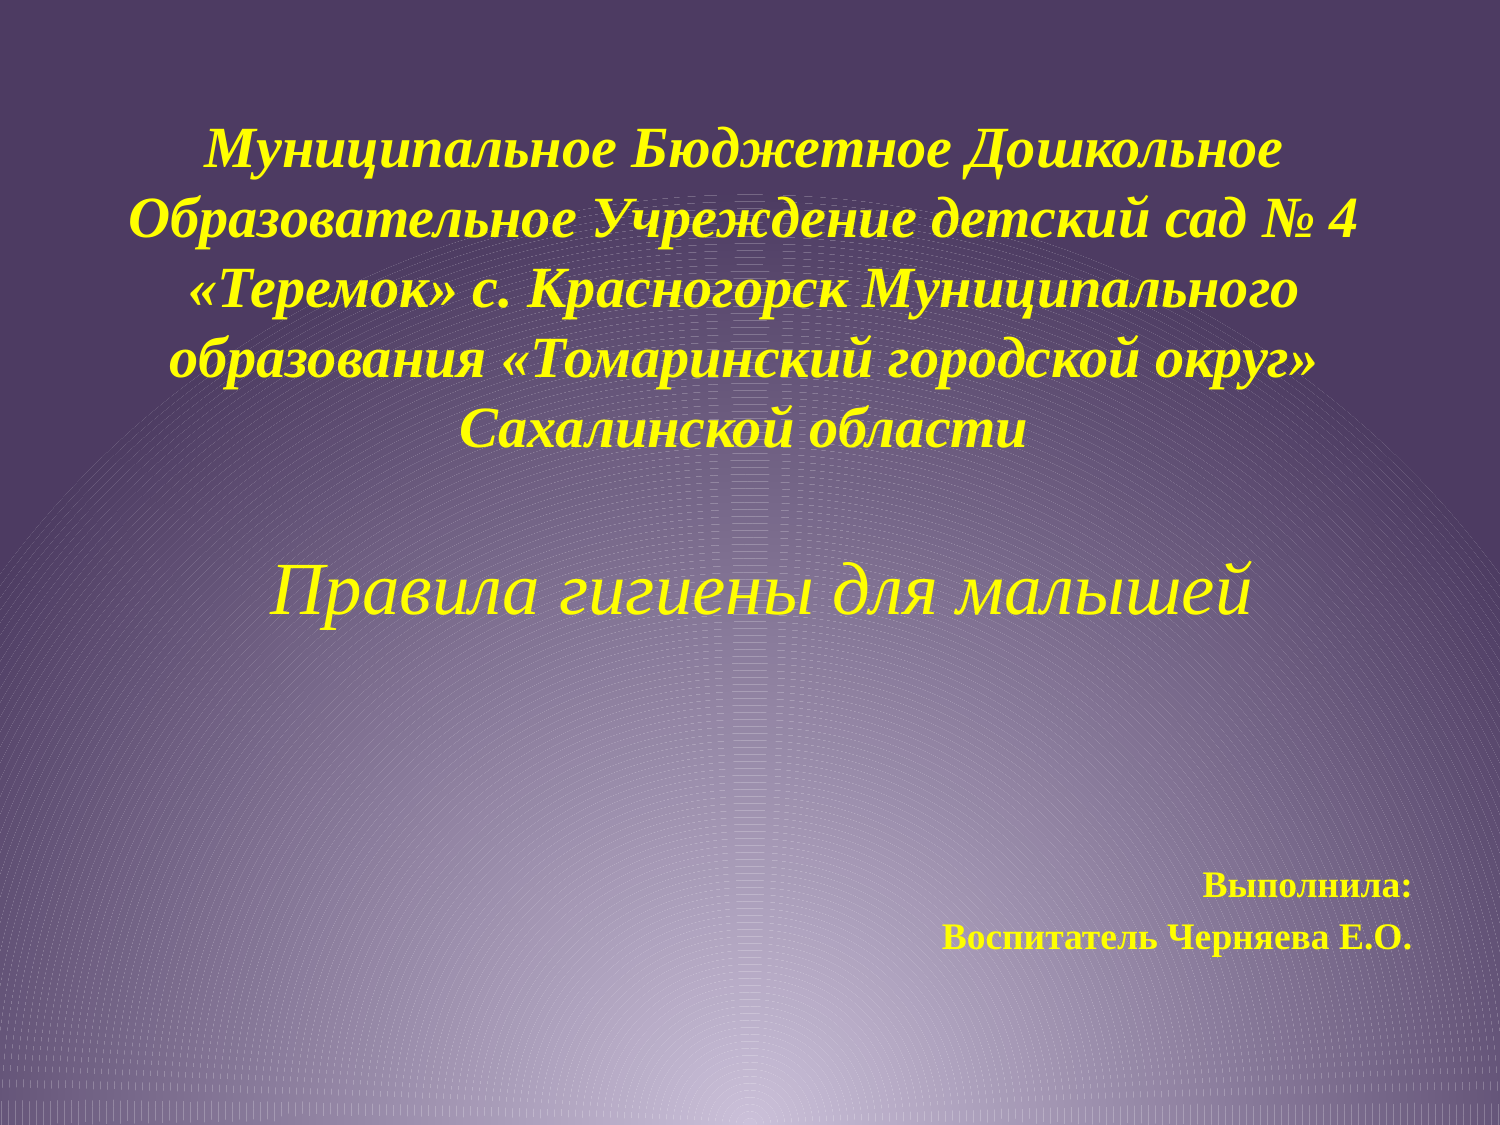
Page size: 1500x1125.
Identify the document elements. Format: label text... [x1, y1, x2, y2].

text_box Выполнила: Воспитатель Черняева Е.О. [677, 845, 1428, 965]
text_box Муниципальное Бюджетное Дошкольное Образовательное Учреждение детский сад № 4 «Теремок» с. Красногорск Муниципального образования «Томаринский городской округ» Сахалинской области [64, 101, 1424, 467]
text_box Правила гигиены для малышей [182, 532, 1341, 637]
